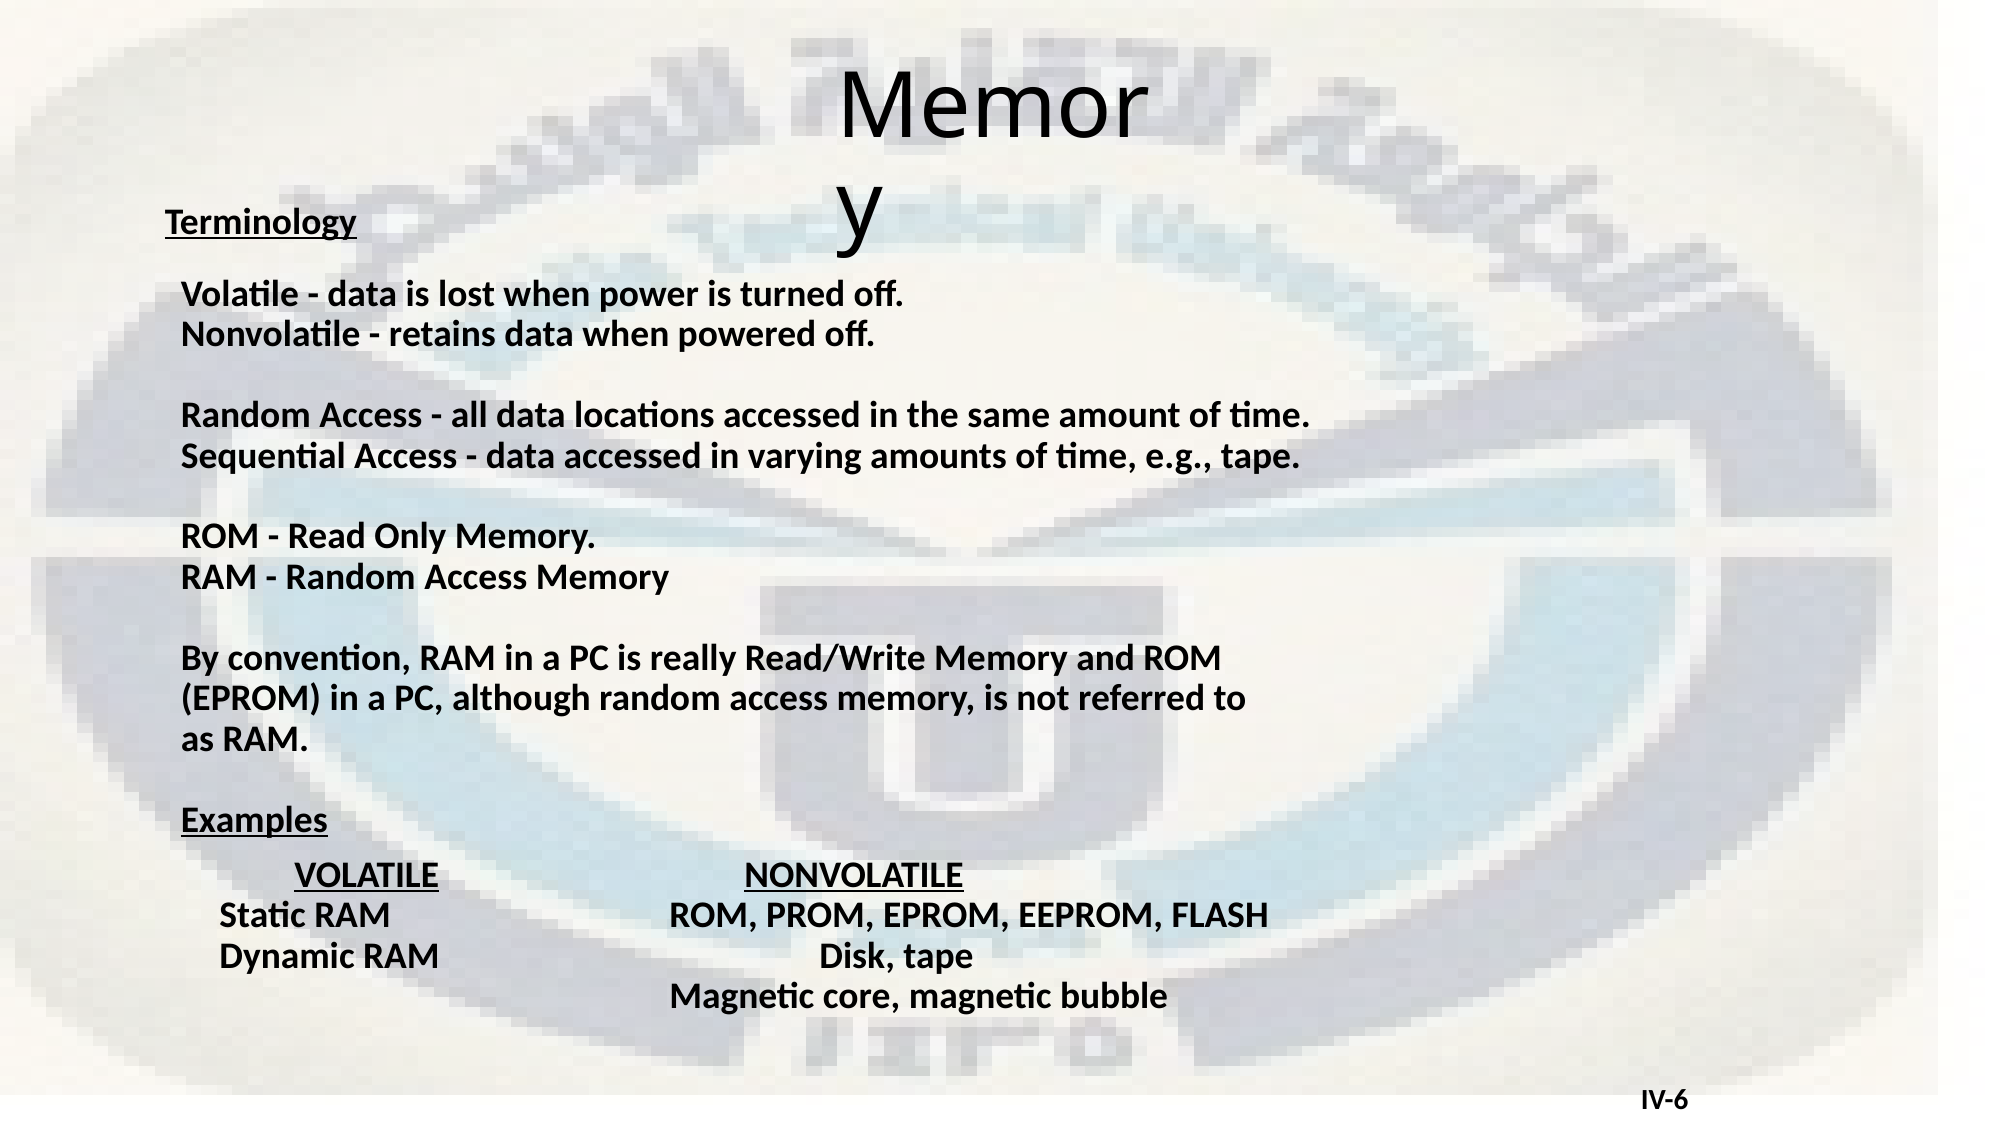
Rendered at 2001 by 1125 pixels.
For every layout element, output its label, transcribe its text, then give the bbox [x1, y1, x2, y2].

text_box VOLATILE NONVOLATILE Static RAM ROM, PROM, EPROM, EEPROM, FLASH Dynamic RAM Disk, tape Magnetic core, magnetic bubble [204, 847, 1285, 1025]
text_box Label Operator Operand[s] ;Comment INIT: mov ax, bx ; Copy contents of bx into ax Label - INIT: Operator - mov Operands - ax and bx Comment - alphanumeric string between ; and \n Not case sensitive Unlike other assemblers, destination operand is first mov is the mnemonic that the assembler translates into an opcode [0, 0, 2000, 1125]
title Memory [826, 53, 1166, 261]
text_box Volatile - data is lost when power is turned off. Nonvolatile - retains data when powered off. Random Access - all data locations accessed in the same amount of time. Sequential Access - data accessed in varying amounts of time, e.g., tape. ROM - Read Only Memory. RAM - Random Access Memory By convention, RAM in a PC is really Read/Write Memory and ROM (EPROM) in a PC, although random access memory, is not referred to as RAM. Examples [166, 266, 1328, 848]
text_box IV-6 [1617, 1069, 1704, 1125]
text_box Terminology [150, 194, 373, 250]
